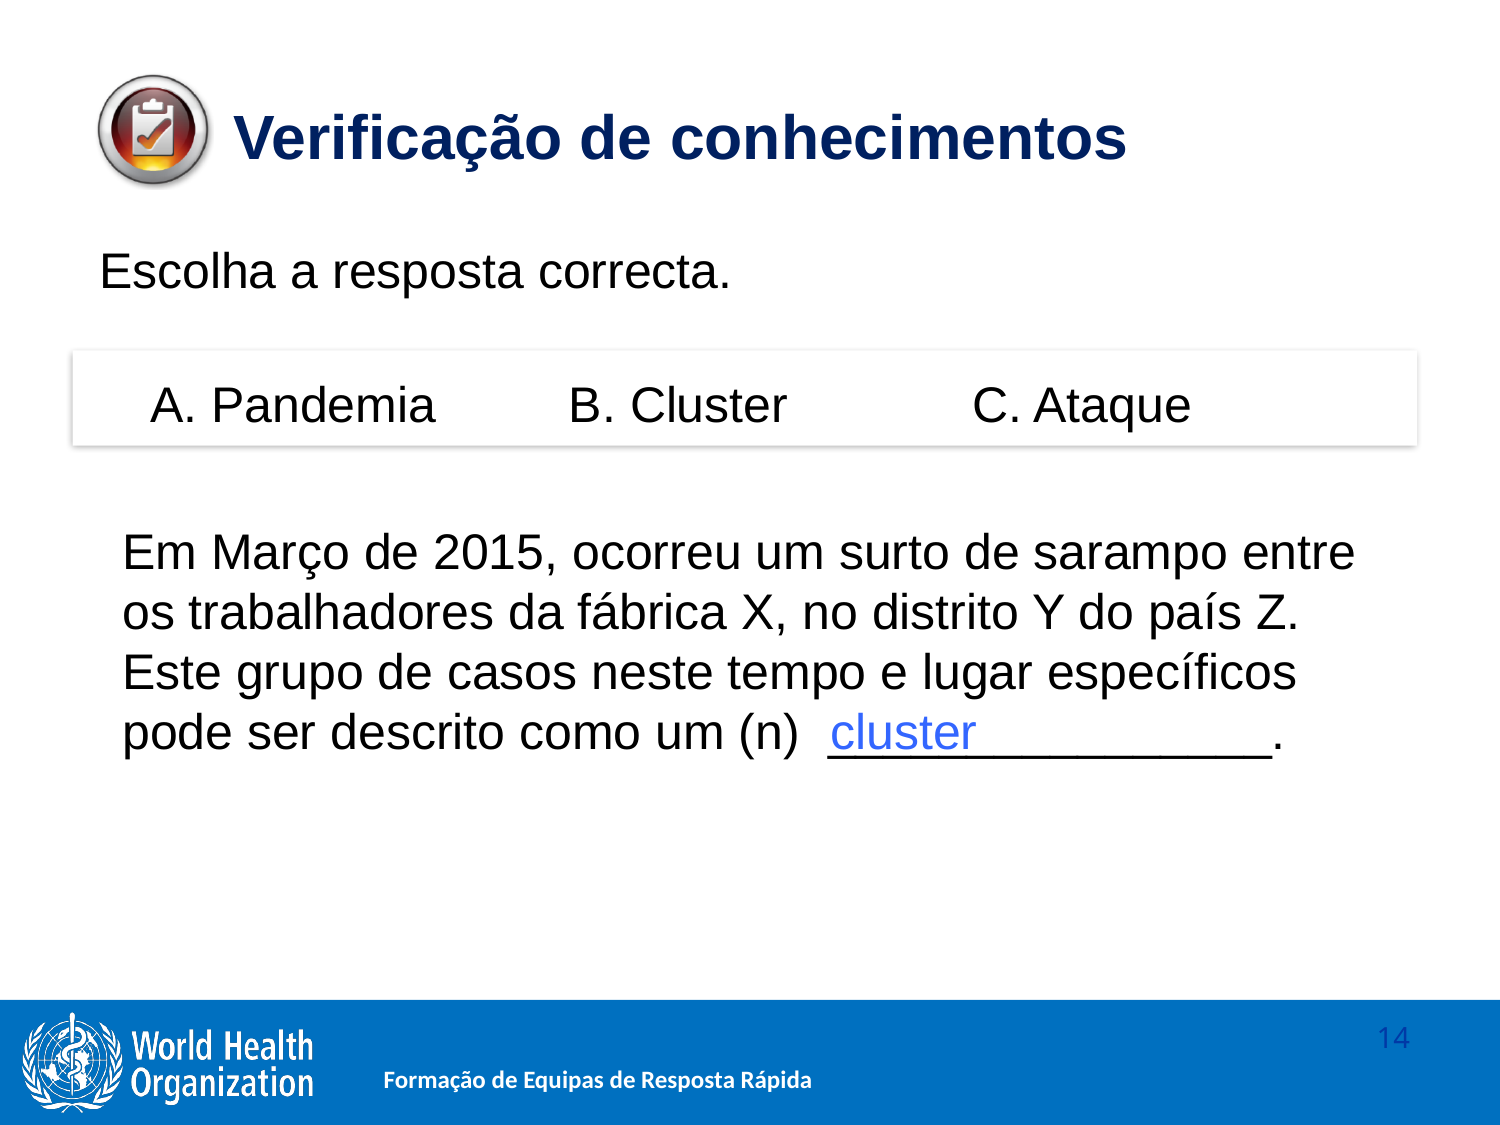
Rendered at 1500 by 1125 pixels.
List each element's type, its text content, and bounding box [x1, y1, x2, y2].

text_box Em Março de 2015, ocorreu um surto de sarampo entre os trabalhadores da fábrica X, no distrito Y do país Z. Este grupo de casos neste tempo e lugar específicos pode ser descrito como um (n) ________________. [107, 512, 1397, 768]
text_box 14 [1074, 1012, 1425, 1073]
text_box A. Pandemia [72, 365, 514, 441]
text_box B. Cluster [536, 364, 821, 440]
text_box cluster [761, 692, 1047, 768]
text_box Verificação de conhecimentos [218, 90, 1188, 180]
text_box [72, 350, 1418, 446]
picture [21, 1012, 313, 1113]
picture [91, 67, 214, 191]
text_box Escolha a resposta correcta. [84, 231, 835, 306]
text_box C. Ataque [843, 365, 1322, 441]
